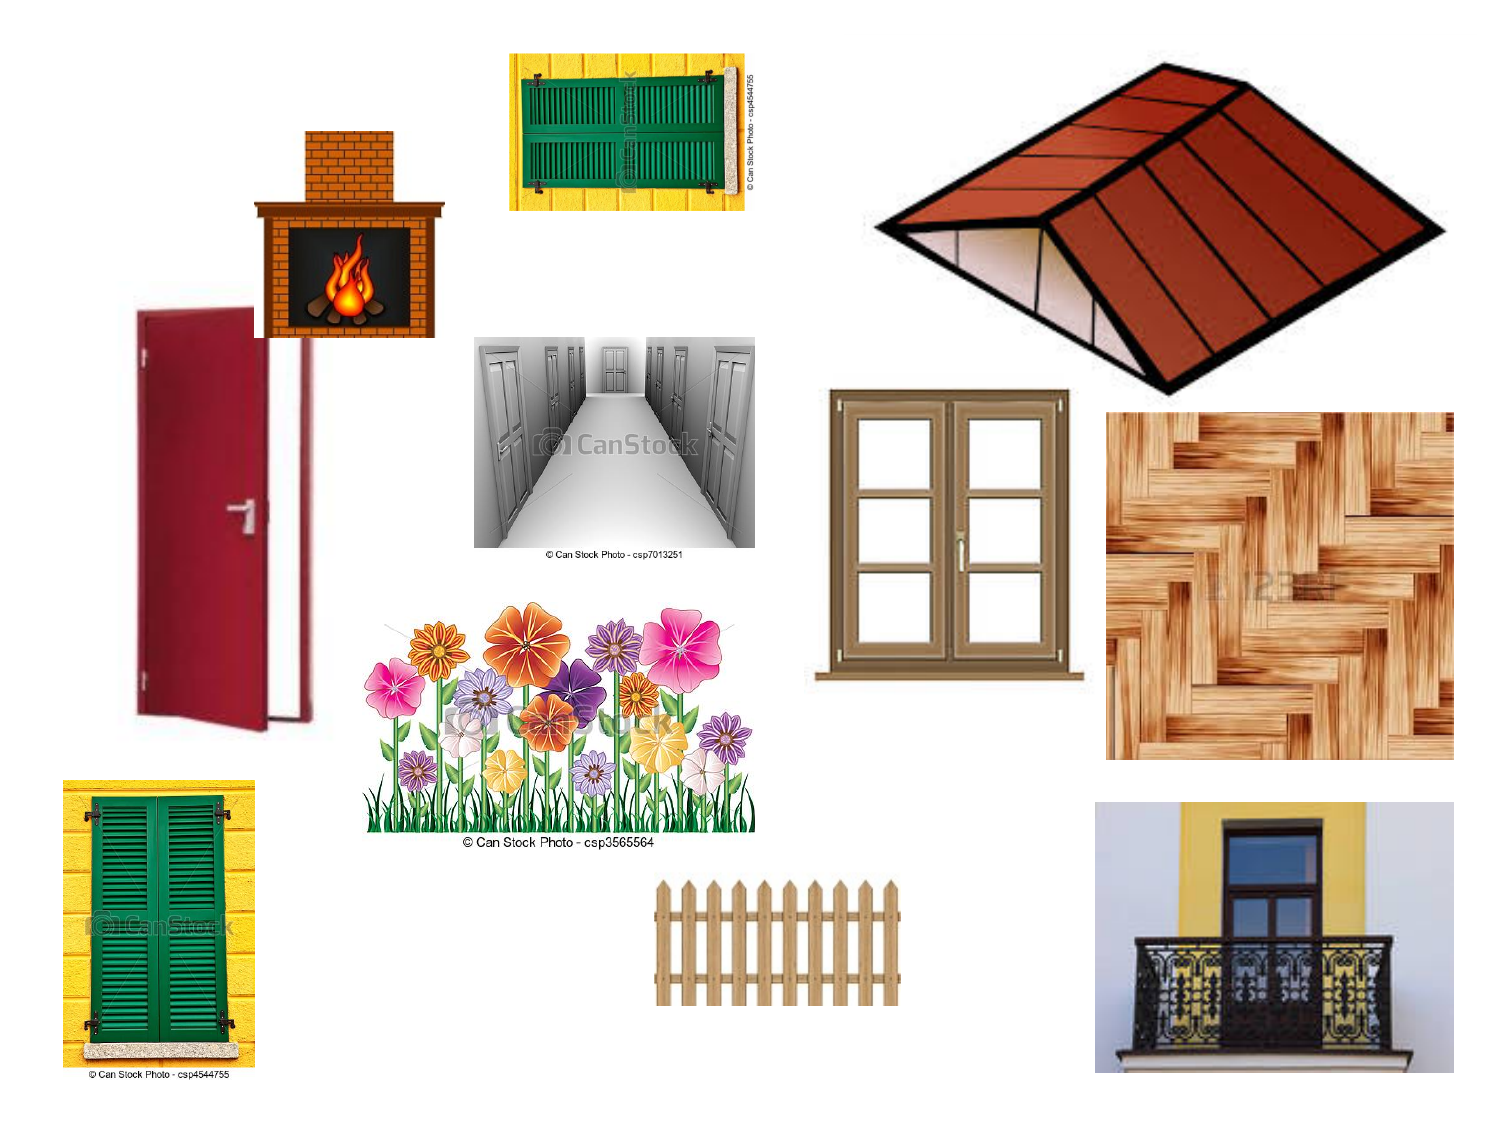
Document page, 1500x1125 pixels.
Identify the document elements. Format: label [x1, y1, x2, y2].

picture [1094, 802, 1454, 1073]
picture [803, 33, 1478, 760]
picture [0, 131, 902, 1006]
picture [63, 780, 255, 1081]
picture [510, 8, 754, 255]
